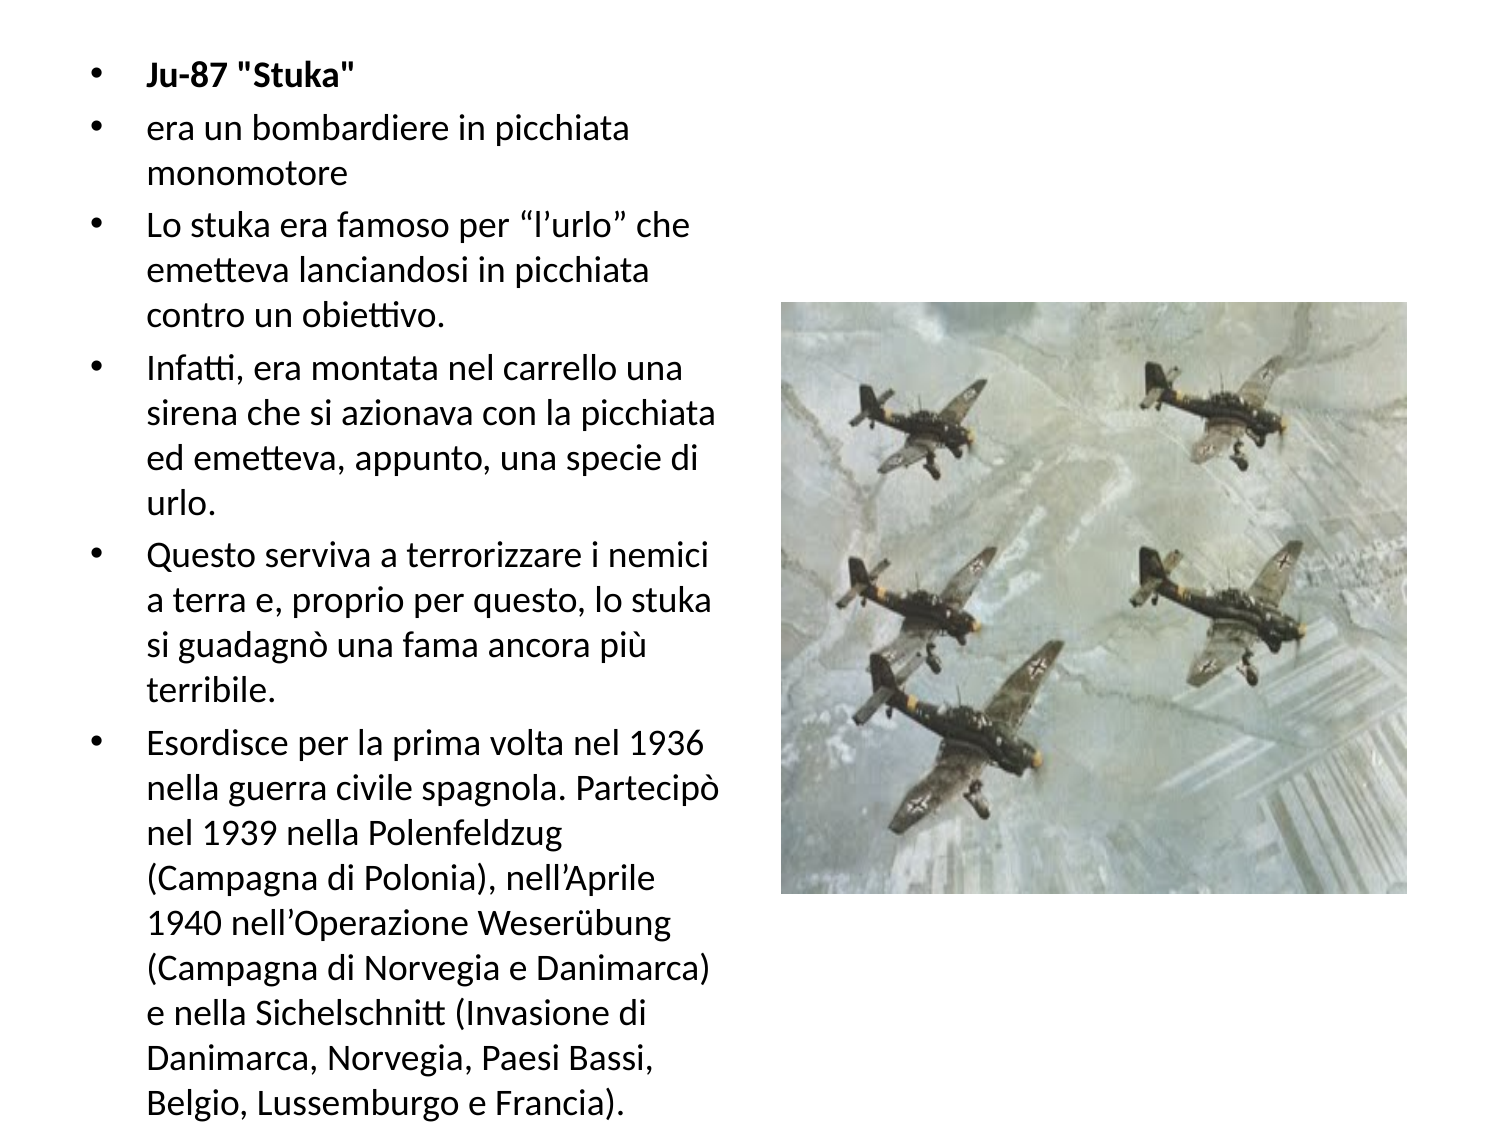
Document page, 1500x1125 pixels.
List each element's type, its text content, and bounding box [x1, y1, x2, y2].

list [780, 302, 1407, 894]
list Ju-87 "Stuka" era un bombardiere in picchiata monomotore Lo stuka era famoso per “l’urlo” che emetteva lanciandosi in picchiata contro un obiettivo. Infatti, era montata nel carrello una sirena che si azionava con la picchiata ed emetteva, appunto, una specie di urlo. Questo serviva a terrorizzare i nemici a terra e, proprio per questo, lo stuka si guadagnò una fama ancora più terribile. Esordisce per la prima volta nel 1936 nella guerra civile spagnola. Partecipò nel 1939 nella Polenfeldzug (Campagna di Polonia), nell’Aprile 1940 nell’Operazione Weserübung (Campagna di Norvegia e Danimarca) e nella Sichelschnitt (Invasione di Danimarca, Norvegia, Paesi Bassi, Belgio, Lussemburgo e Francia). [75, 42, 738, 1000]
